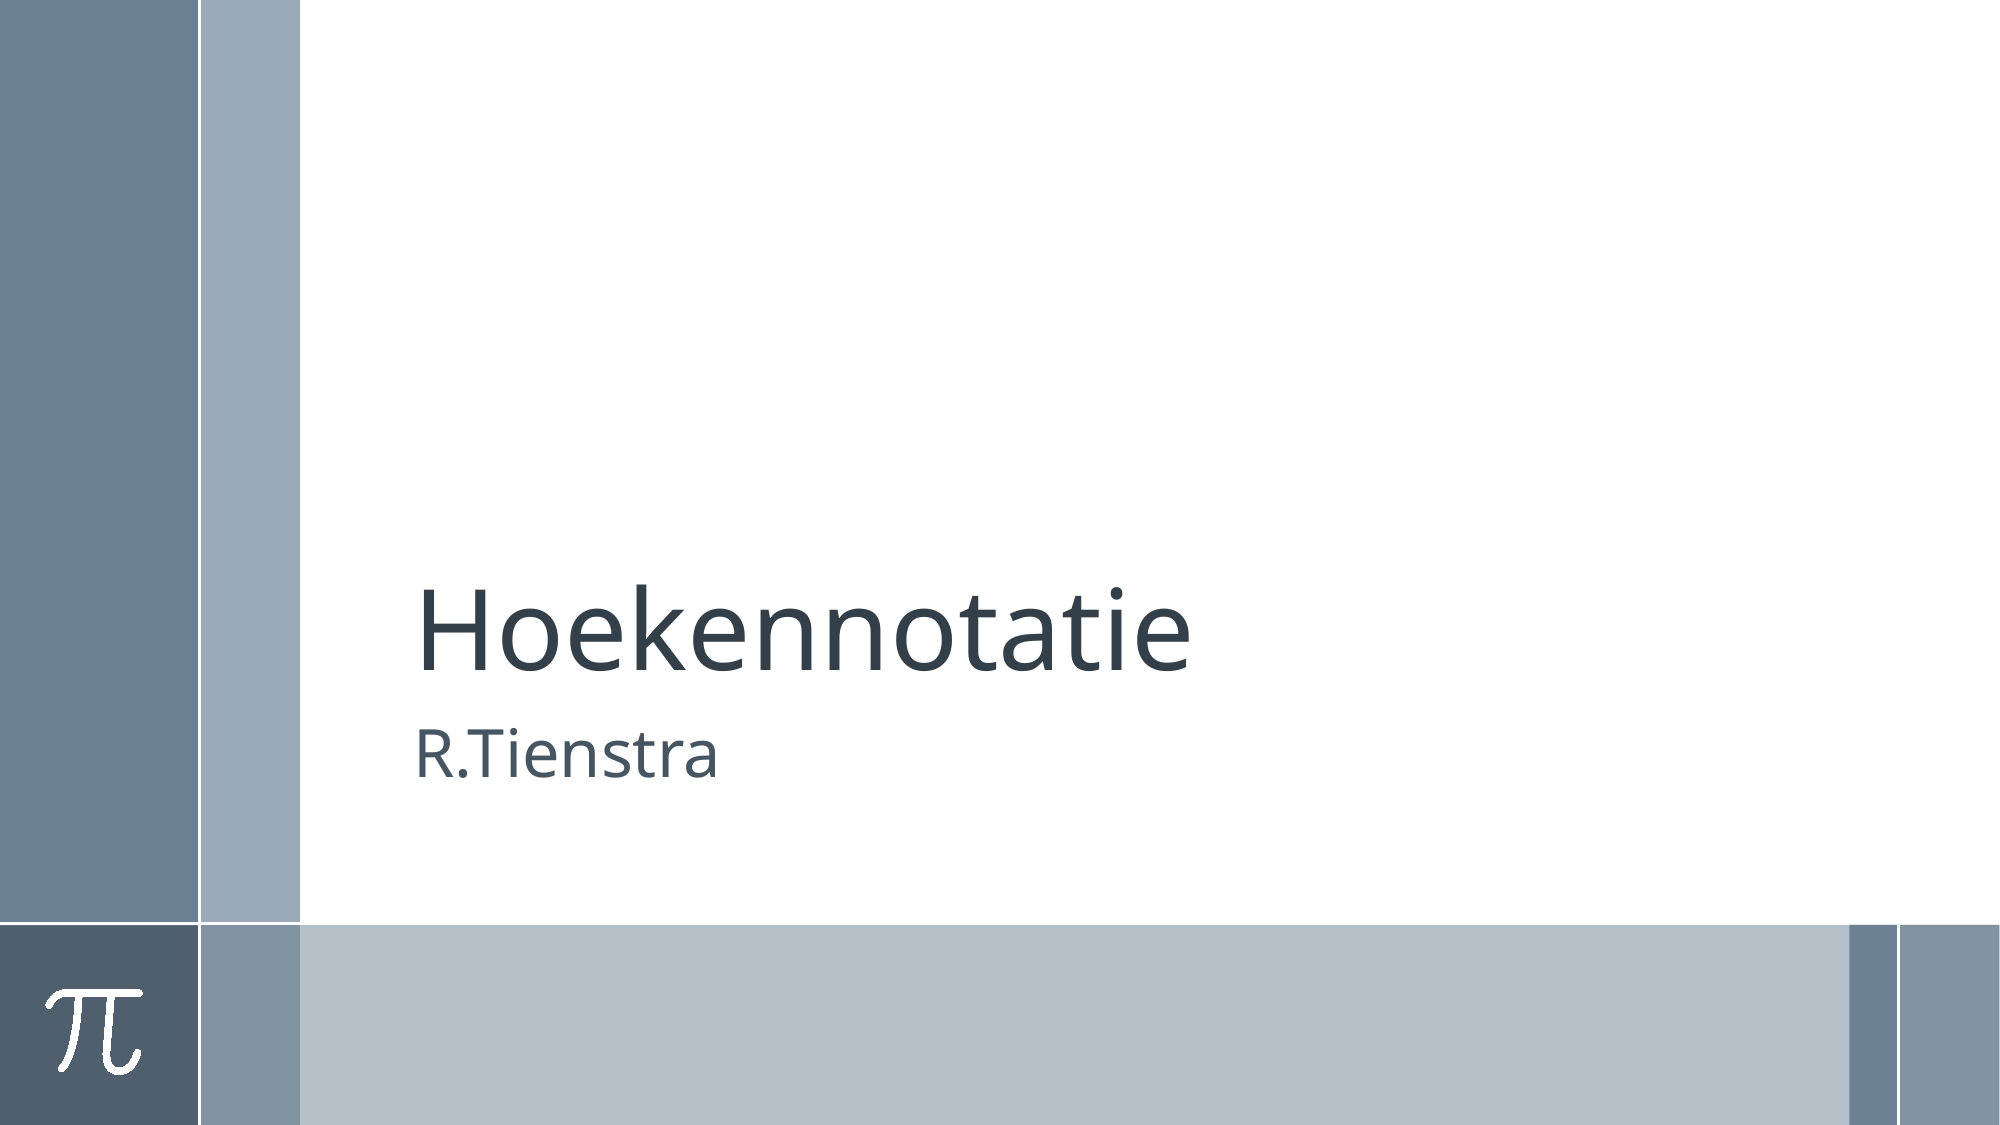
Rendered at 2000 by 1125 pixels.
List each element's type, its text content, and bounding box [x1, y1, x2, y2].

title Hoekennotatie [398, 262, 1765, 703]
subtitle R.Tienstra [398, 712, 1632, 896]
